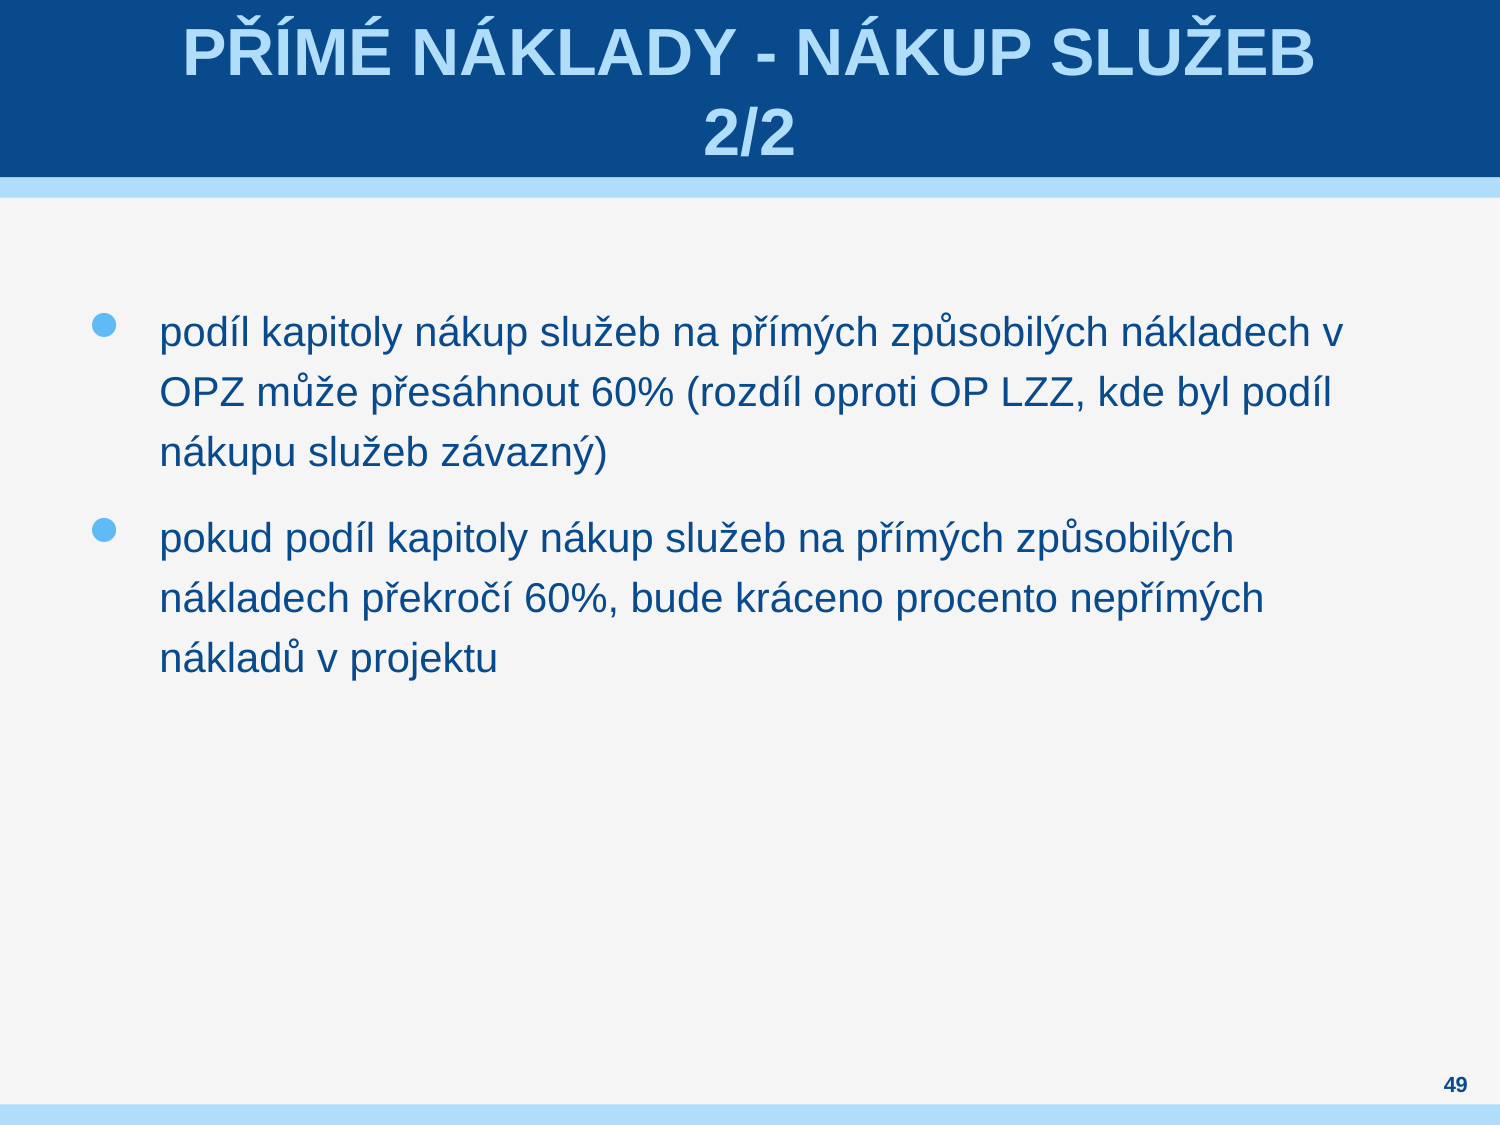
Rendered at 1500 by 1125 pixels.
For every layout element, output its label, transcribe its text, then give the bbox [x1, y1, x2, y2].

slide_number 49 [1417, 1068, 1495, 1099]
list podíl kapitoly nákup služeb na přímých způsobilých nákladech v OPZ může přesáhnout 60% (rozdíl oproti OP LZZ, kde byl podíl nákupu služeb závazný) pokud podíl kapitoly nákup služeb na přímých způsobilých nákladech překročí 60%, bude kráceno procento nepřímých nákladů v projektu [88, 295, 1412, 1004]
title Přímé náklady - Nákup služeb 2/2 [59, 0, 1441, 178]
